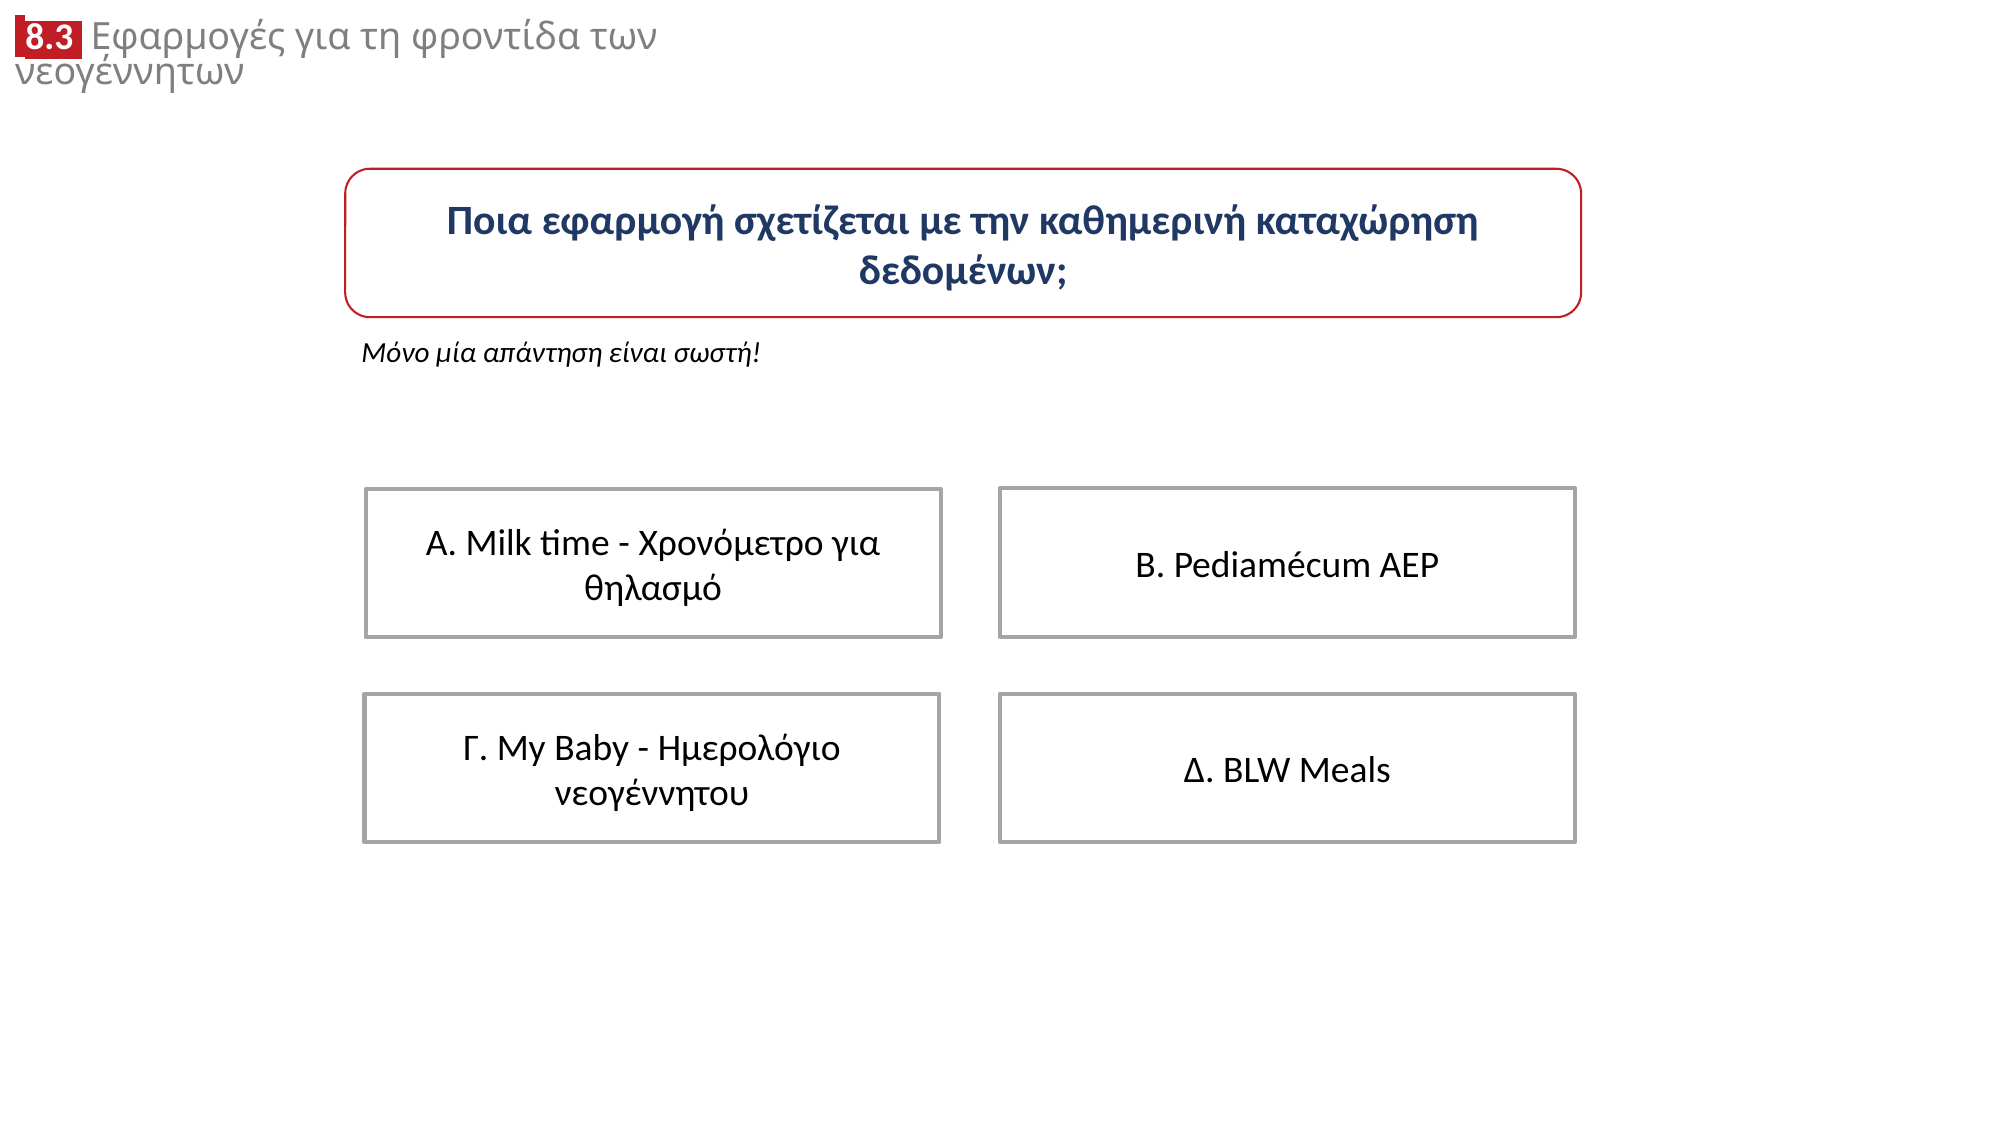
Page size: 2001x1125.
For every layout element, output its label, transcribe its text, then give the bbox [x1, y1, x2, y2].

text_box Γ. My Baby - Ημερολόγιο νεογέννητου [362, 692, 941, 844]
text_box Ποια εφαρμογή σχετίζεται με την καθημερινή καταχώρηση δεδομένων; [345, 168, 1582, 318]
text_box Δ. BLW Meals [998, 692, 1577, 844]
text_box A. Milk time - Χρονόμετρο για θηλασμό [364, 487, 943, 639]
text_box B. Pediamécum AEP [998, 486, 1577, 639]
text_box Μόνο μία απάντηση είναι σωστή! [346, 325, 810, 376]
